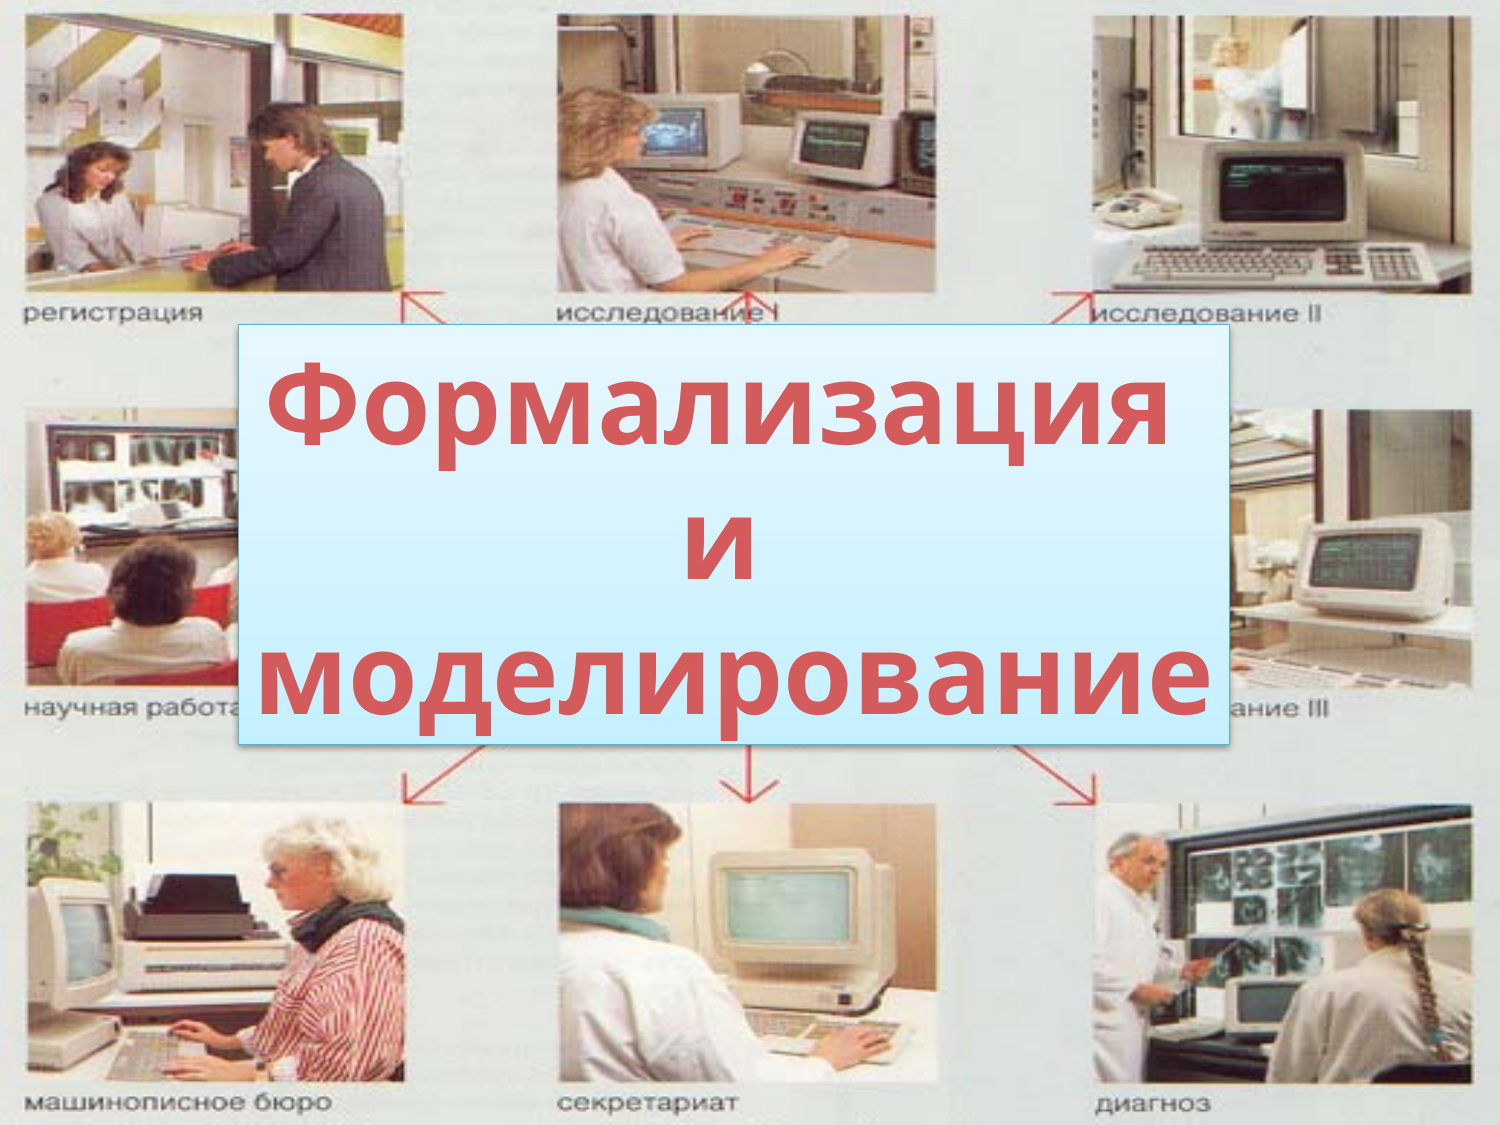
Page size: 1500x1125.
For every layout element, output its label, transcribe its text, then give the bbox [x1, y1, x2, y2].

text_box Формализация и моделирование [238, 324, 1230, 745]
picture [0, 0, 1500, 1125]
